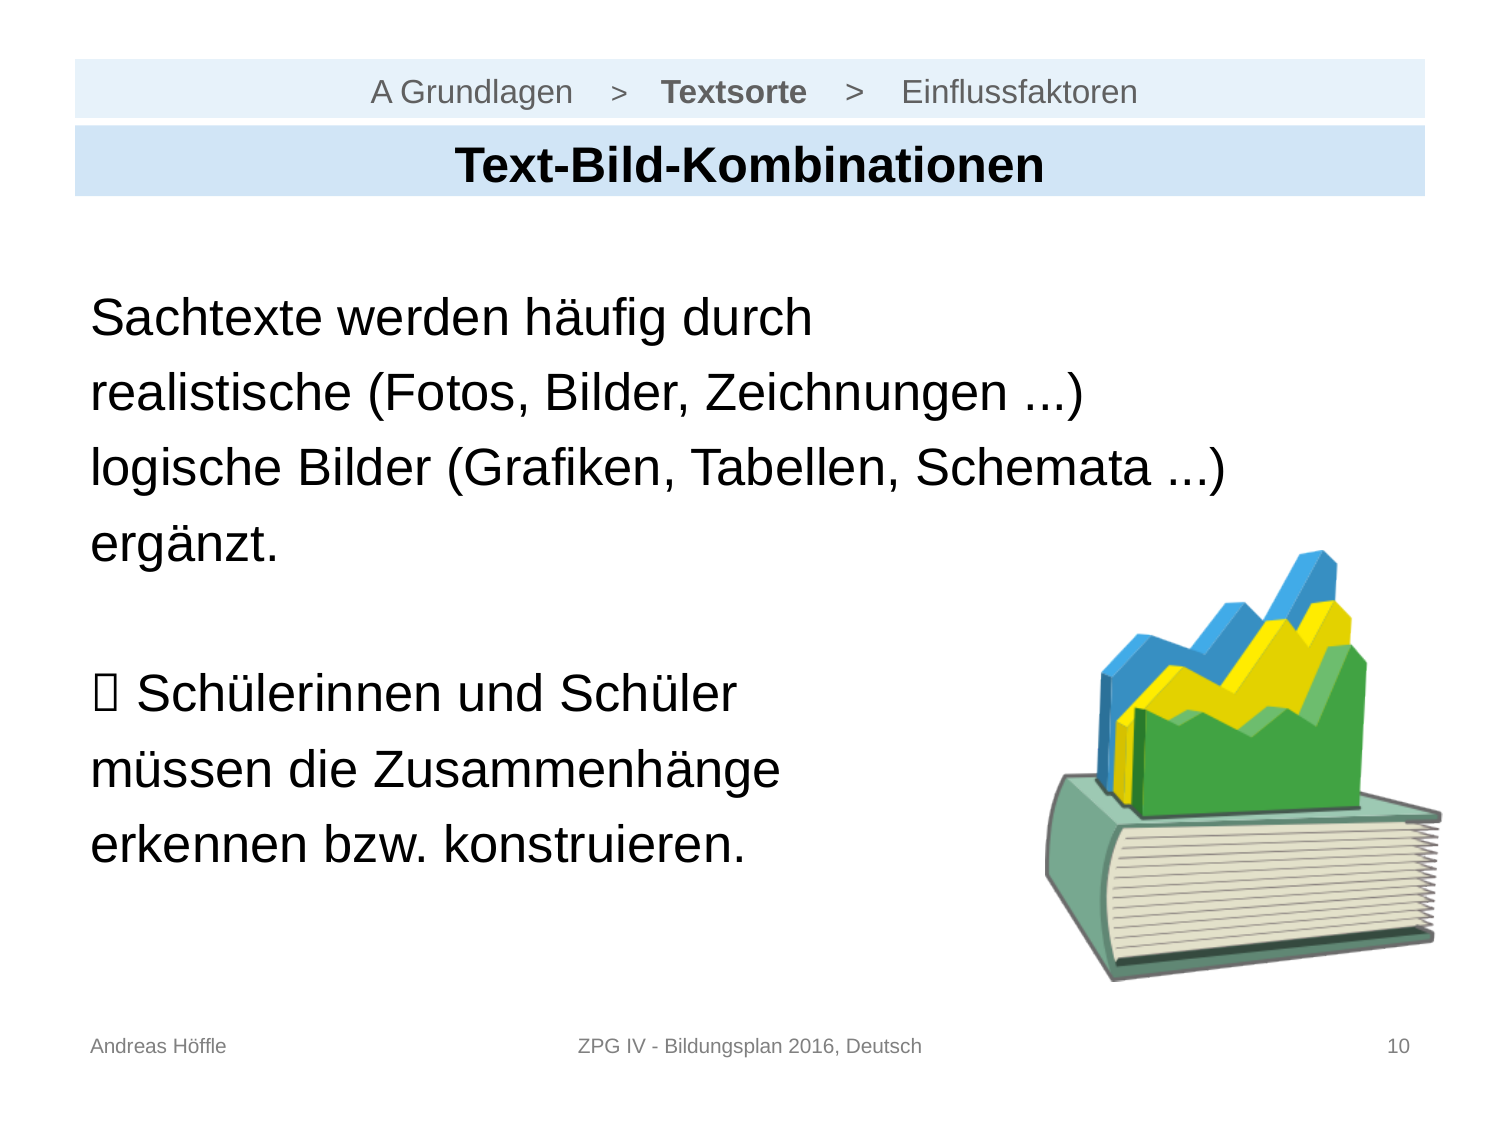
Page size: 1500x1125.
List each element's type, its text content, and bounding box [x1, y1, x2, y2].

list Text-Bild-Kombinationen [74, 125, 1426, 197]
list Sachtexte werden häufig durch realistische (Fotos, Bilder, Zeichnungen ...) logische Bilder (Grafiken, Tabellen, Schemata ...) ergänzt.  Schülerinnen und Schüler müssen die Zusammenhänge erkennen bzw. konstruieren. [74, 262, 762, 882]
slide_number Andreas Höffle [74, 1024, 426, 1101]
text_box [762, 262, 1425, 988]
title A Grundlagen > Textsorte > Einflussfaktoren [74, 58, 1426, 119]
slide_number 9 [1074, 1024, 1426, 1101]
footer ZPG IV - Bildungsplan 2016, Deutsch [512, 1024, 988, 1101]
picture [1045, 550, 1444, 982]
